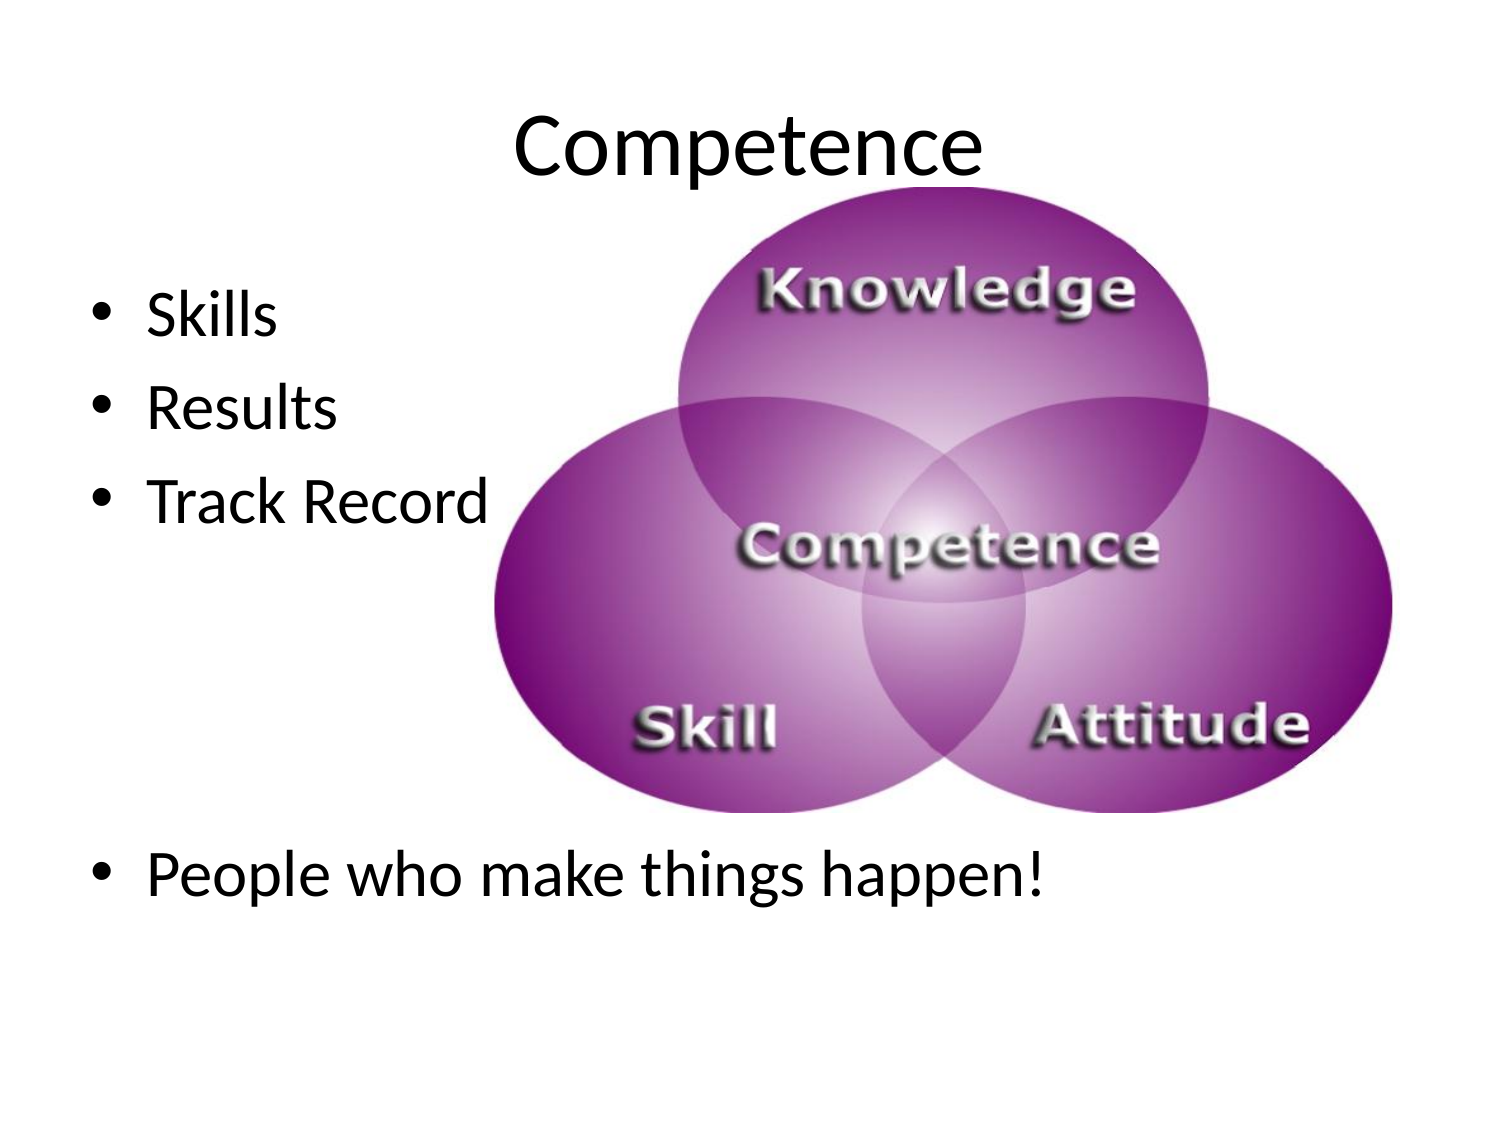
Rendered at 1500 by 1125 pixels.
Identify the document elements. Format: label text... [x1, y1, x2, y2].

title Competence [75, 45, 1425, 233]
list Skills Results Track Record People who make things happen! [75, 262, 1425, 1005]
picture [487, 187, 1401, 813]
